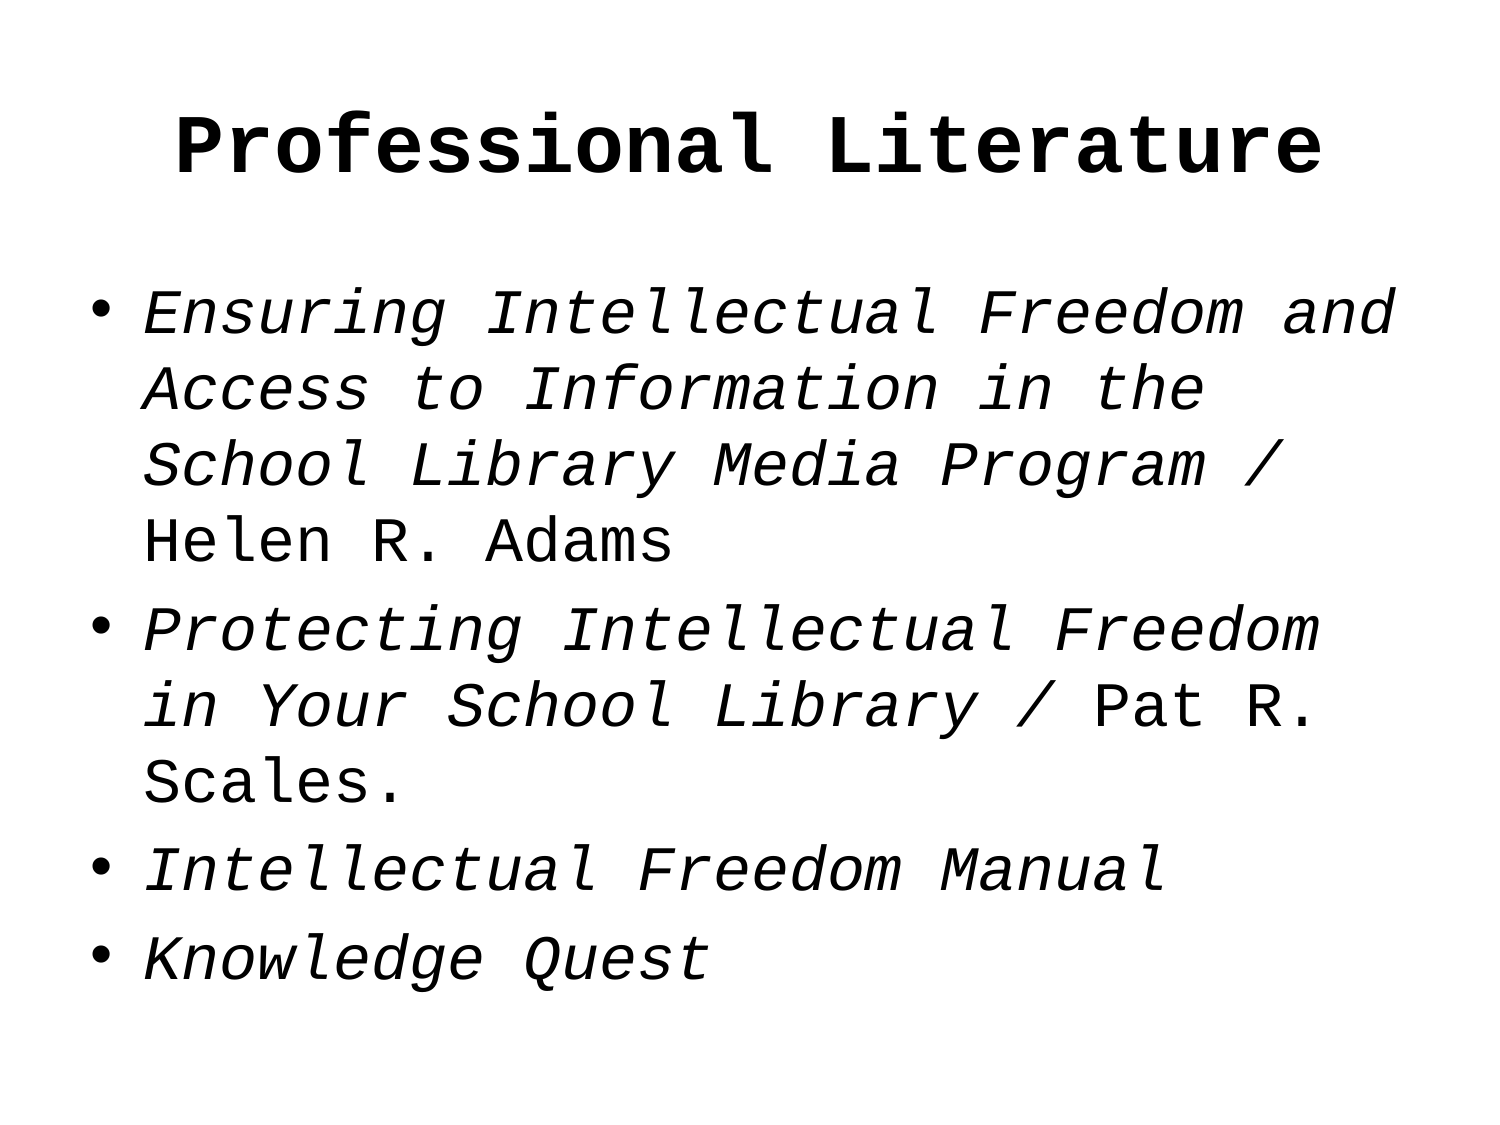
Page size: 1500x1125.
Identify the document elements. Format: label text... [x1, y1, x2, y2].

title Professional Literature [75, 45, 1425, 233]
list Ensuring Intellectual Freedom and Access to Information in the School Library Media Program / Helen R. Adams Protecting Intellectual Freedom in Your School Library / Pat R. Scales. Intellectual Freedom Manual Knowledge Quest [75, 262, 1425, 1005]
